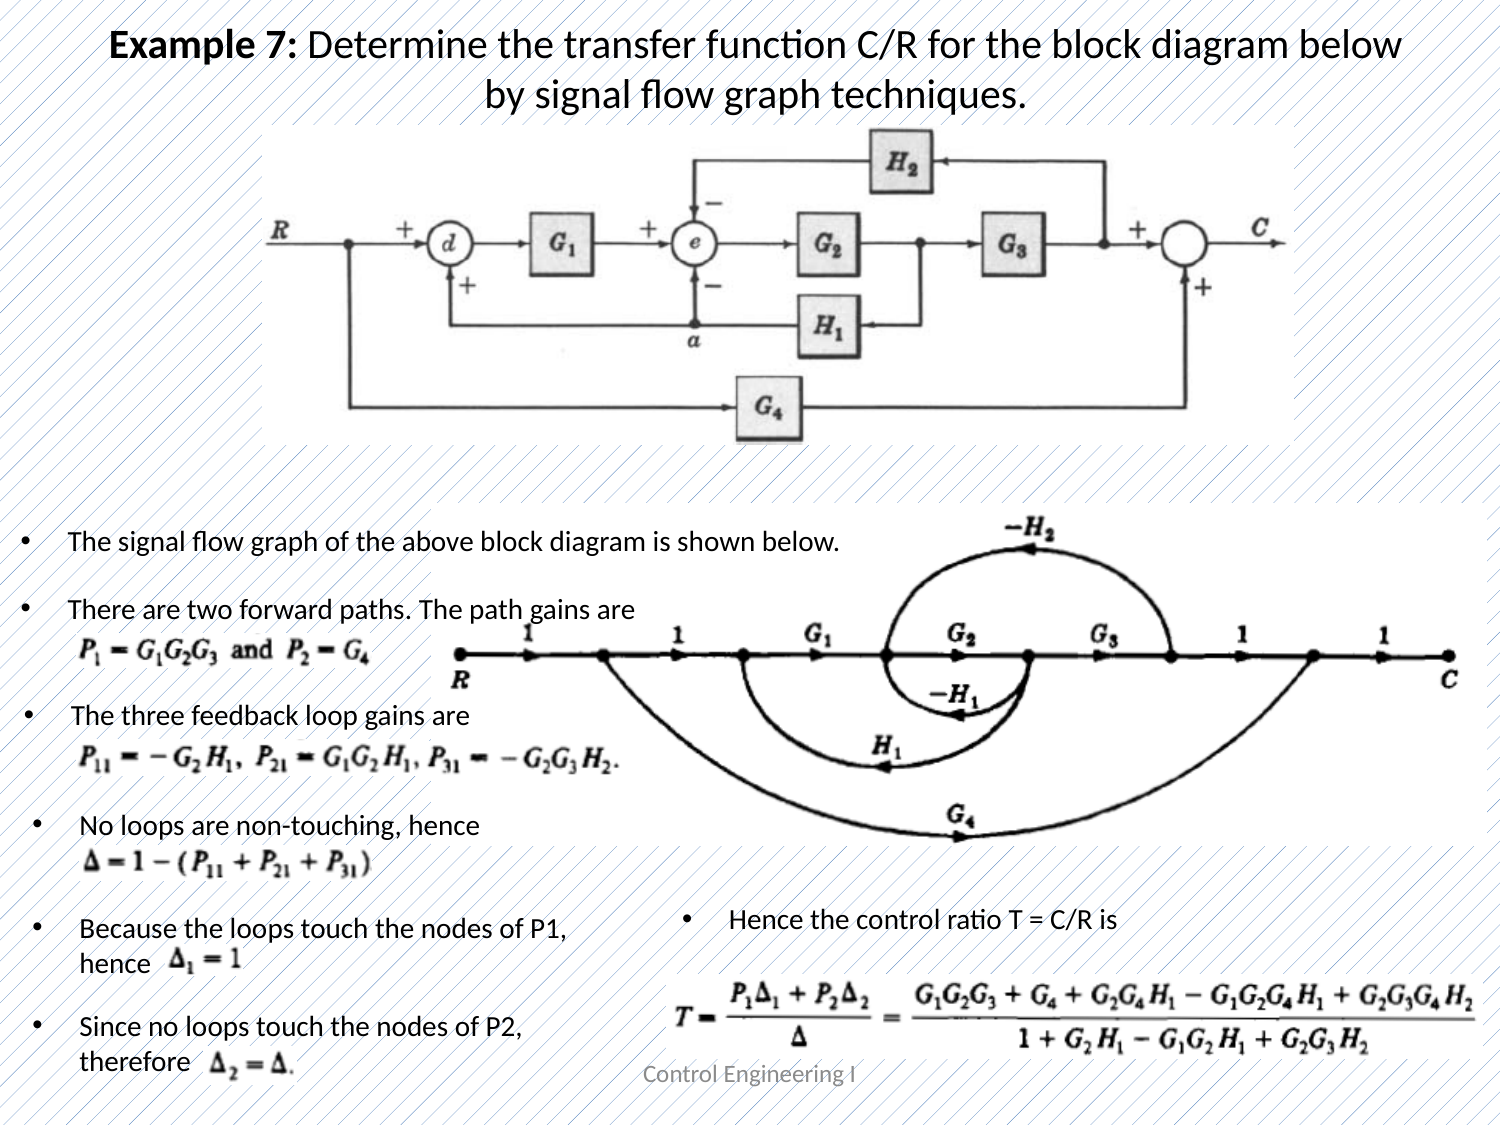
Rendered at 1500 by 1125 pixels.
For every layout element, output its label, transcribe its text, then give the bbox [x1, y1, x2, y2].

picture [202, 1046, 298, 1085]
title Example 7: Determine the transfer function C/R for the block diagram below by signal flow graph techniques. [75, 19, 1438, 114]
text_box There are two forward paths. The path gains are [5, 582, 425, 633]
footer Control Engineering I [512, 1042, 988, 1103]
text_box No loops are non-touching, hence [17, 798, 426, 849]
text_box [76, 739, 621, 776]
picture [261, 125, 1294, 445]
text_box Since no loops touch the nodes of P2, therefore [17, 999, 585, 1085]
picture [76, 633, 373, 668]
picture [79, 845, 373, 881]
text_box The three feedback loop gains are [9, 689, 425, 739]
picture [666, 973, 1483, 1059]
text_box Hence the control ratio T = C/R is [667, 893, 1188, 943]
text_box Because the loops touch the nodes of P1, hence [17, 901, 621, 987]
picture [165, 944, 243, 977]
picture [430, 503, 1487, 847]
text_box The signal flow graph of the above block diagram is shown below. [5, 515, 425, 565]
